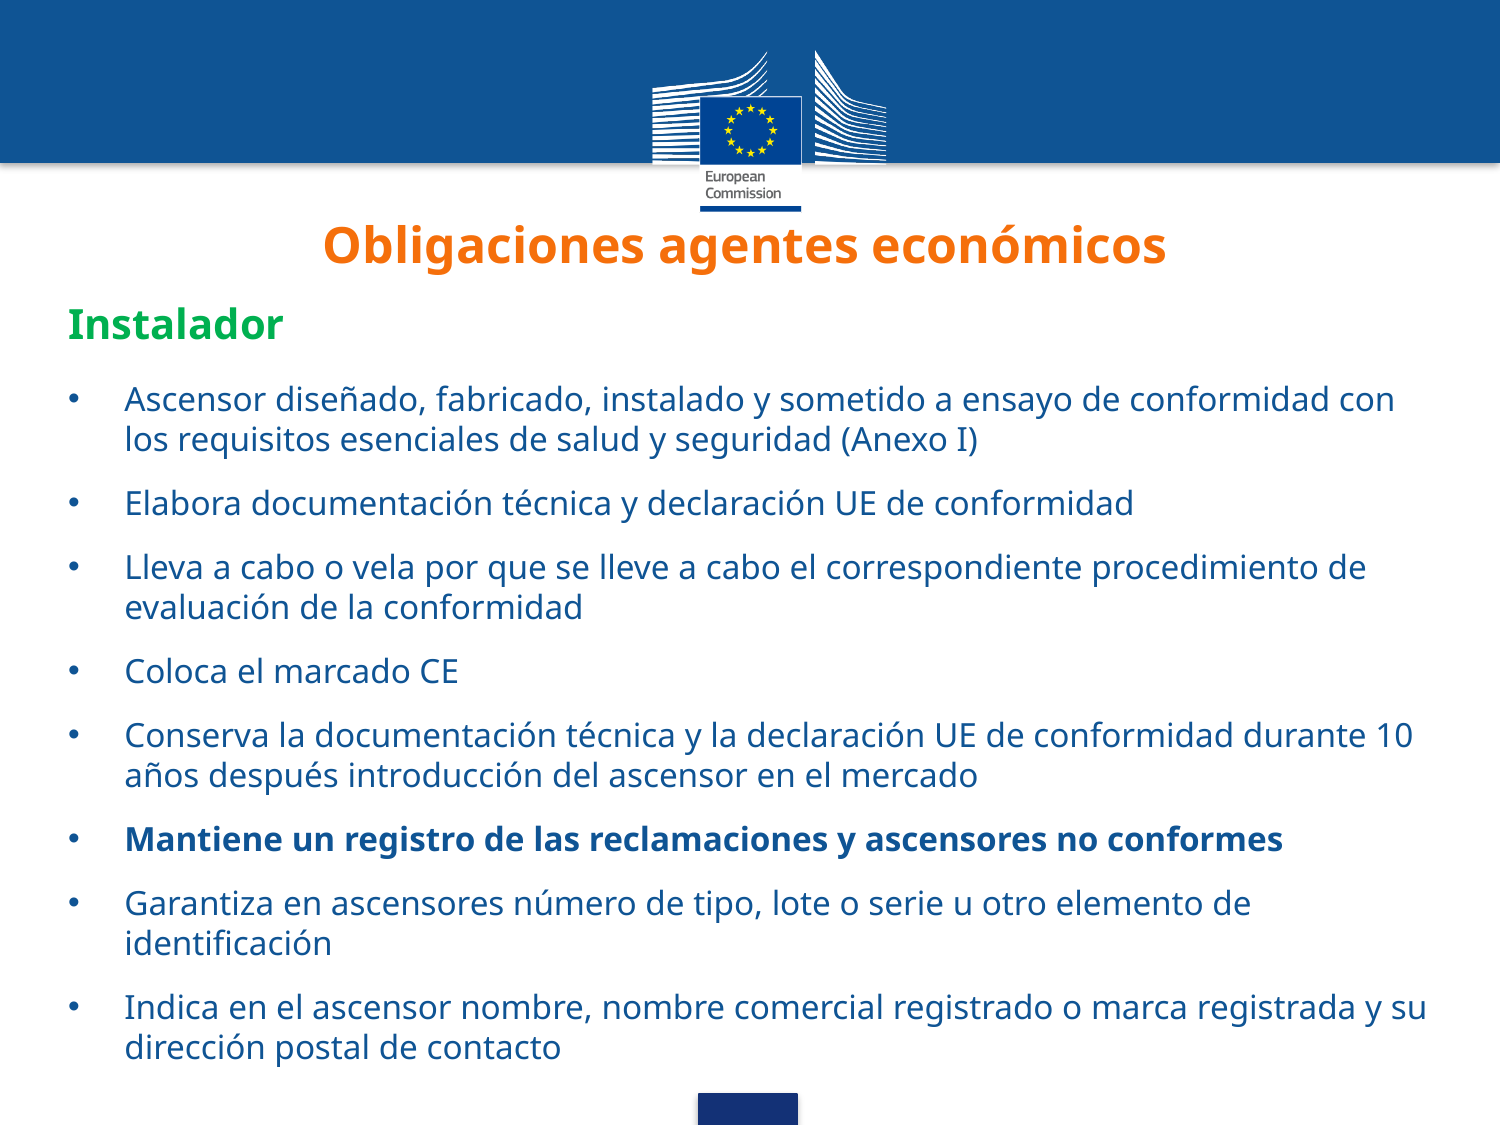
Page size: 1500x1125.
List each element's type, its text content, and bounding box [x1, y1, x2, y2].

list Instalador Ascensor diseñado, fabricado, instalado y sometido a ensayo de conformidad con los requisitos esenciales de salud y seguridad (Anexo I) Elabora documentación técnica y declaración UE de conformidad Lleva a cabo o vela por que se lleve a cabo el correspondiente procedimiento de evaluación de la conformidad Coloca el marcado CE Conserva la documentación técnica y la declaración UE de conformidad durante 10 años después introducción del ascensor en el mercado Mantiene un registro de las reclamaciones y ascensores no conformes Garantiza en ascensores número de tipo, lote o serie u otro elemento de identificación Indica en el ascensor nombre, nombre comercial registrado o marca registrada y su dirección postal de contacto [52, 290, 1459, 1024]
title Obligaciones agentes económicos [76, 266, 1428, 280]
